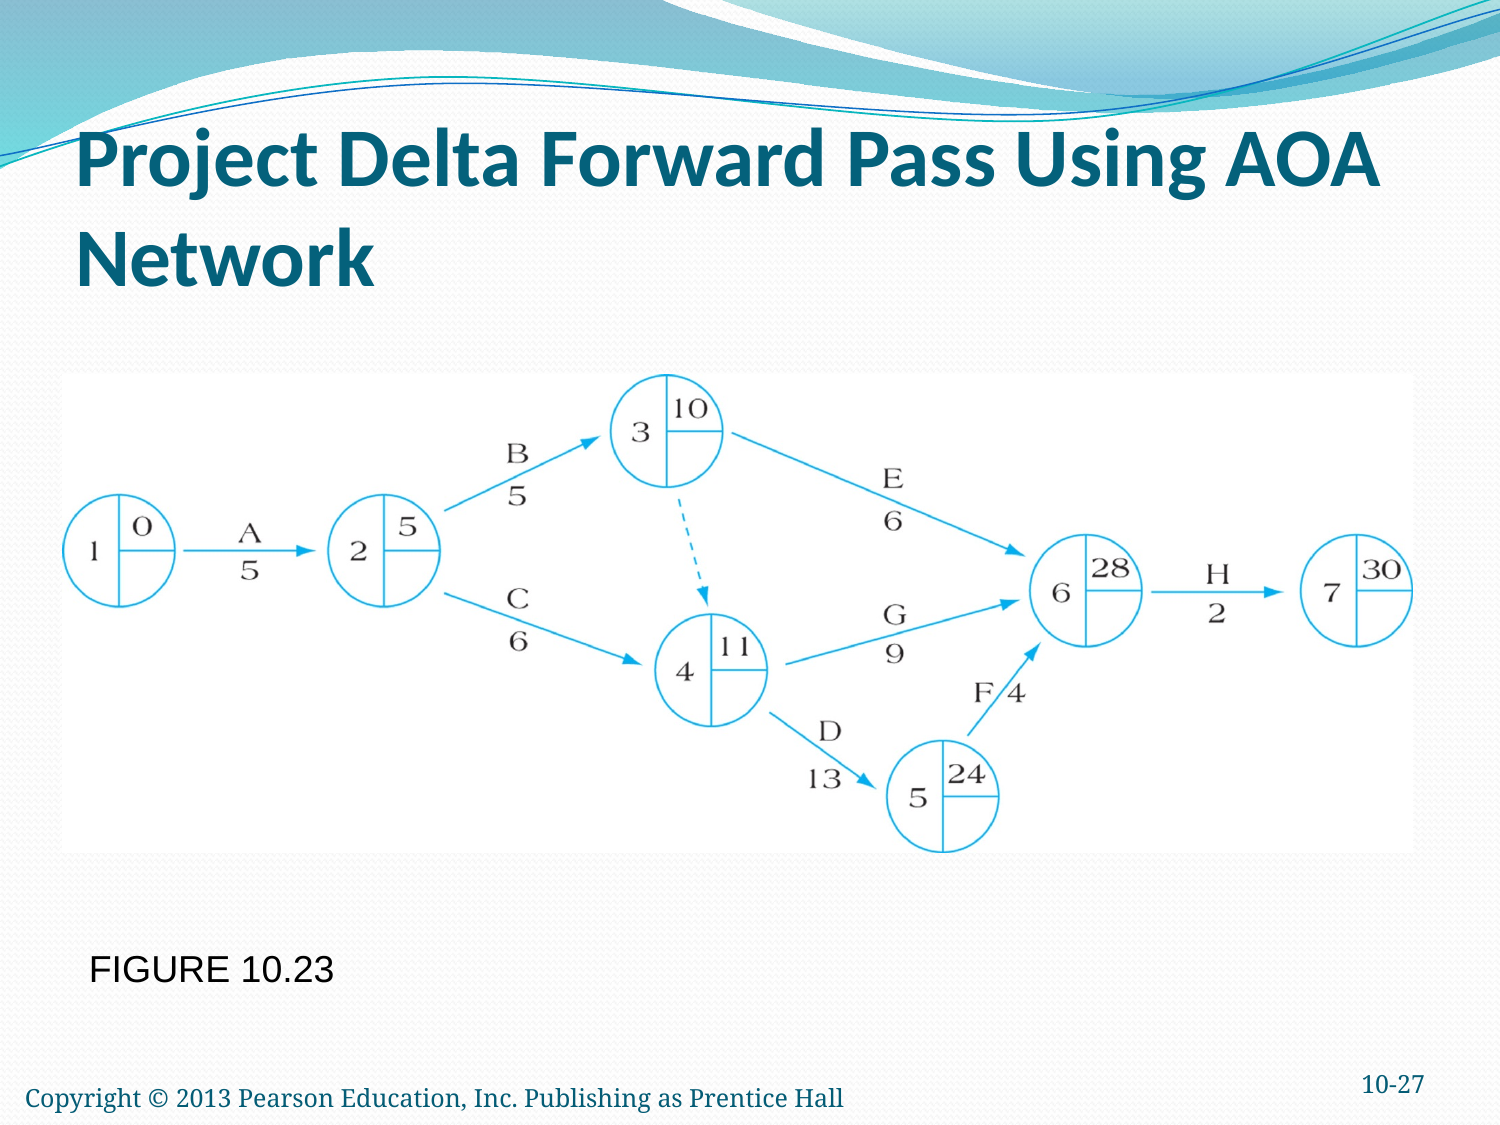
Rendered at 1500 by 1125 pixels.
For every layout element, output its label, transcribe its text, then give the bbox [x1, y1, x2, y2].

text_box FIGURE 10.23 [73, 937, 350, 998]
text_box Copyright © 2013 Pearson Education, Inc. Publishing as Prentice Hall [24, 1074, 988, 1113]
title Project Delta Forward Pass Using AOA Network [74, 115, 1438, 304]
picture [62, 374, 1413, 853]
slide_number 10-27 [1299, 1042, 1425, 1103]
